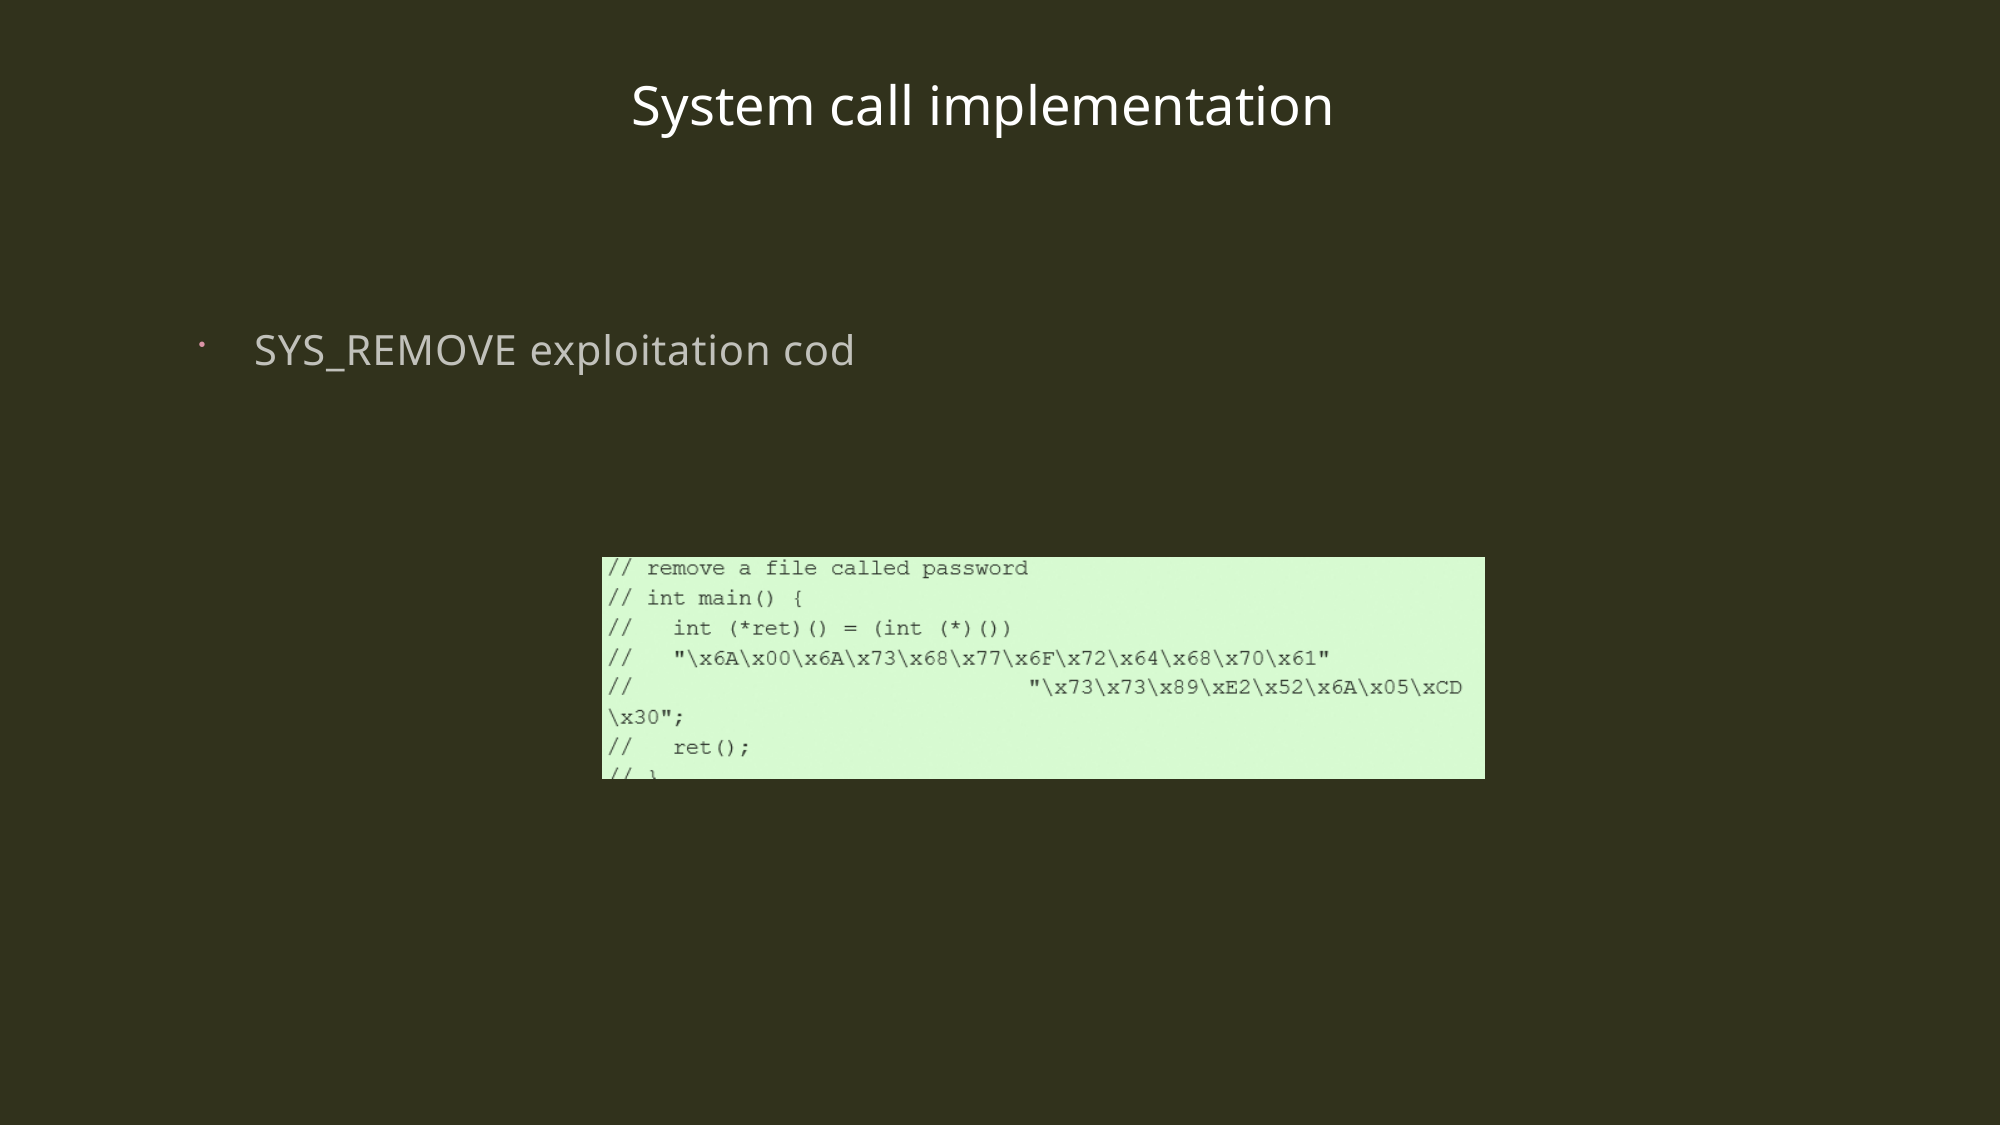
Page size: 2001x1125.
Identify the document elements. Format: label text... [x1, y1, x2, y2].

list SYS_REMOVE exploitation code [177, 293, 1822, 947]
picture [602, 556, 1485, 779]
text_box System call implementation [63, 63, 1905, 144]
